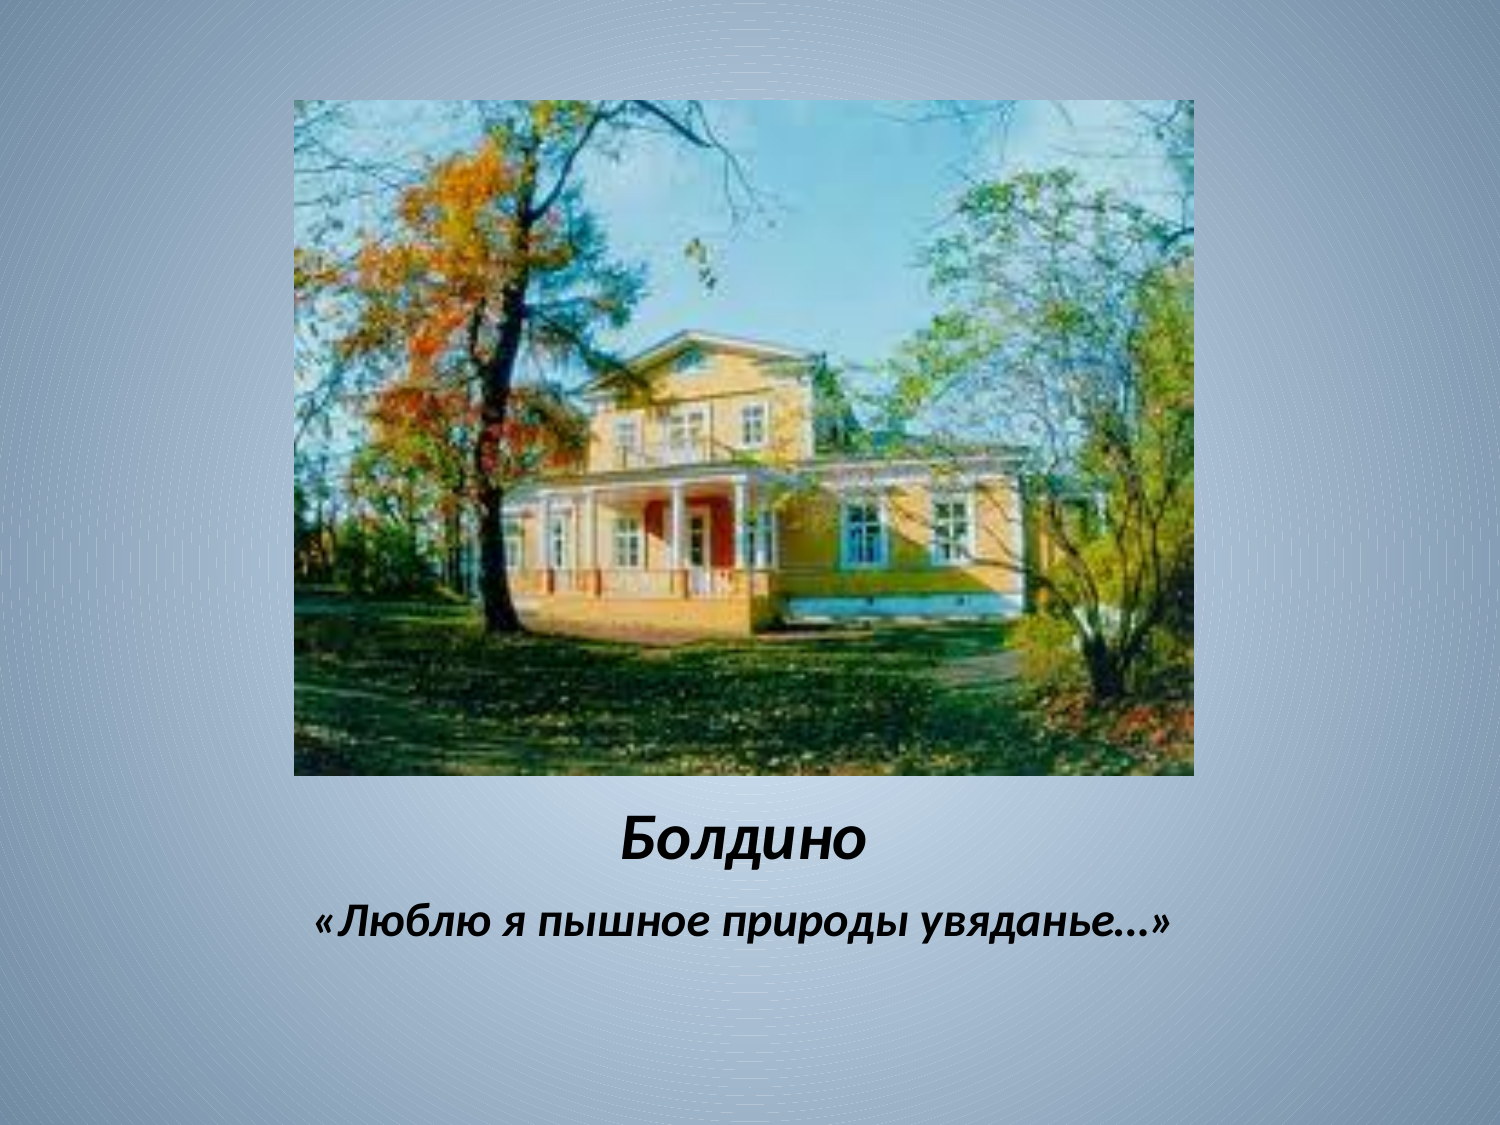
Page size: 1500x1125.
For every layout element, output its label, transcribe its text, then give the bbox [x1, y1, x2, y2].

list «Люблю я пышное природы увяданье…» [294, 880, 1194, 1013]
title Болдино [294, 787, 1194, 880]
picture [293, 100, 1195, 776]
